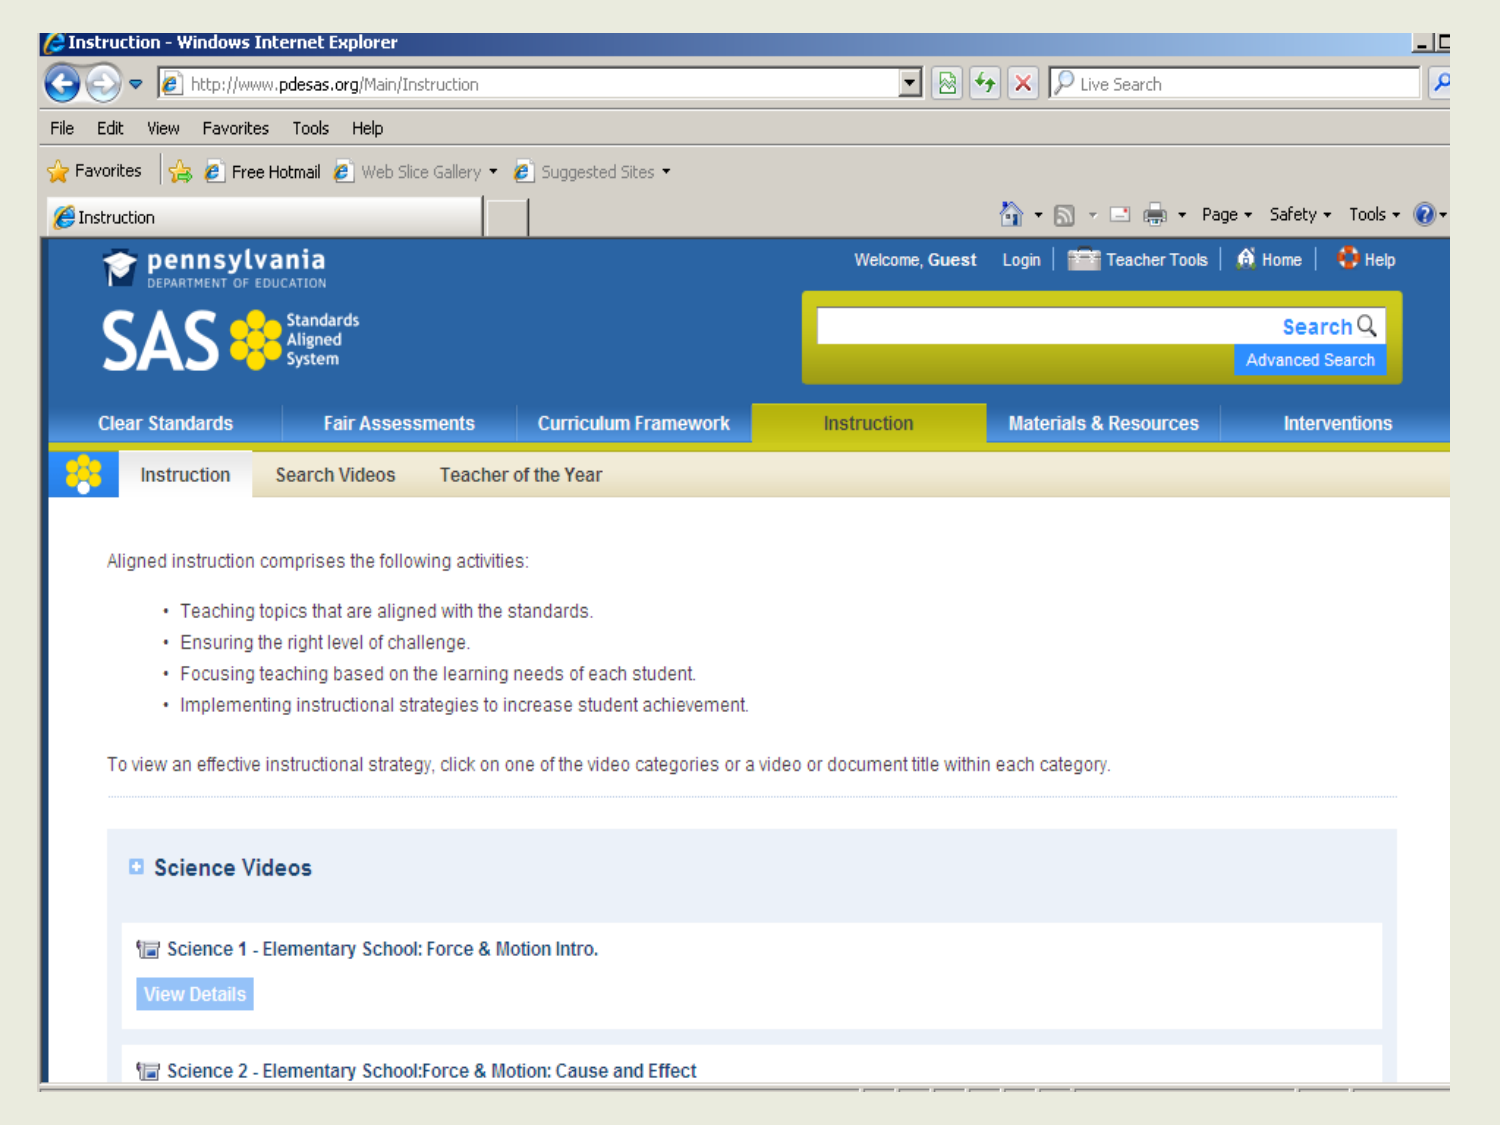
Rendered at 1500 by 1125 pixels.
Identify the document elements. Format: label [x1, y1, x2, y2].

picture [37, 33, 1451, 1092]
